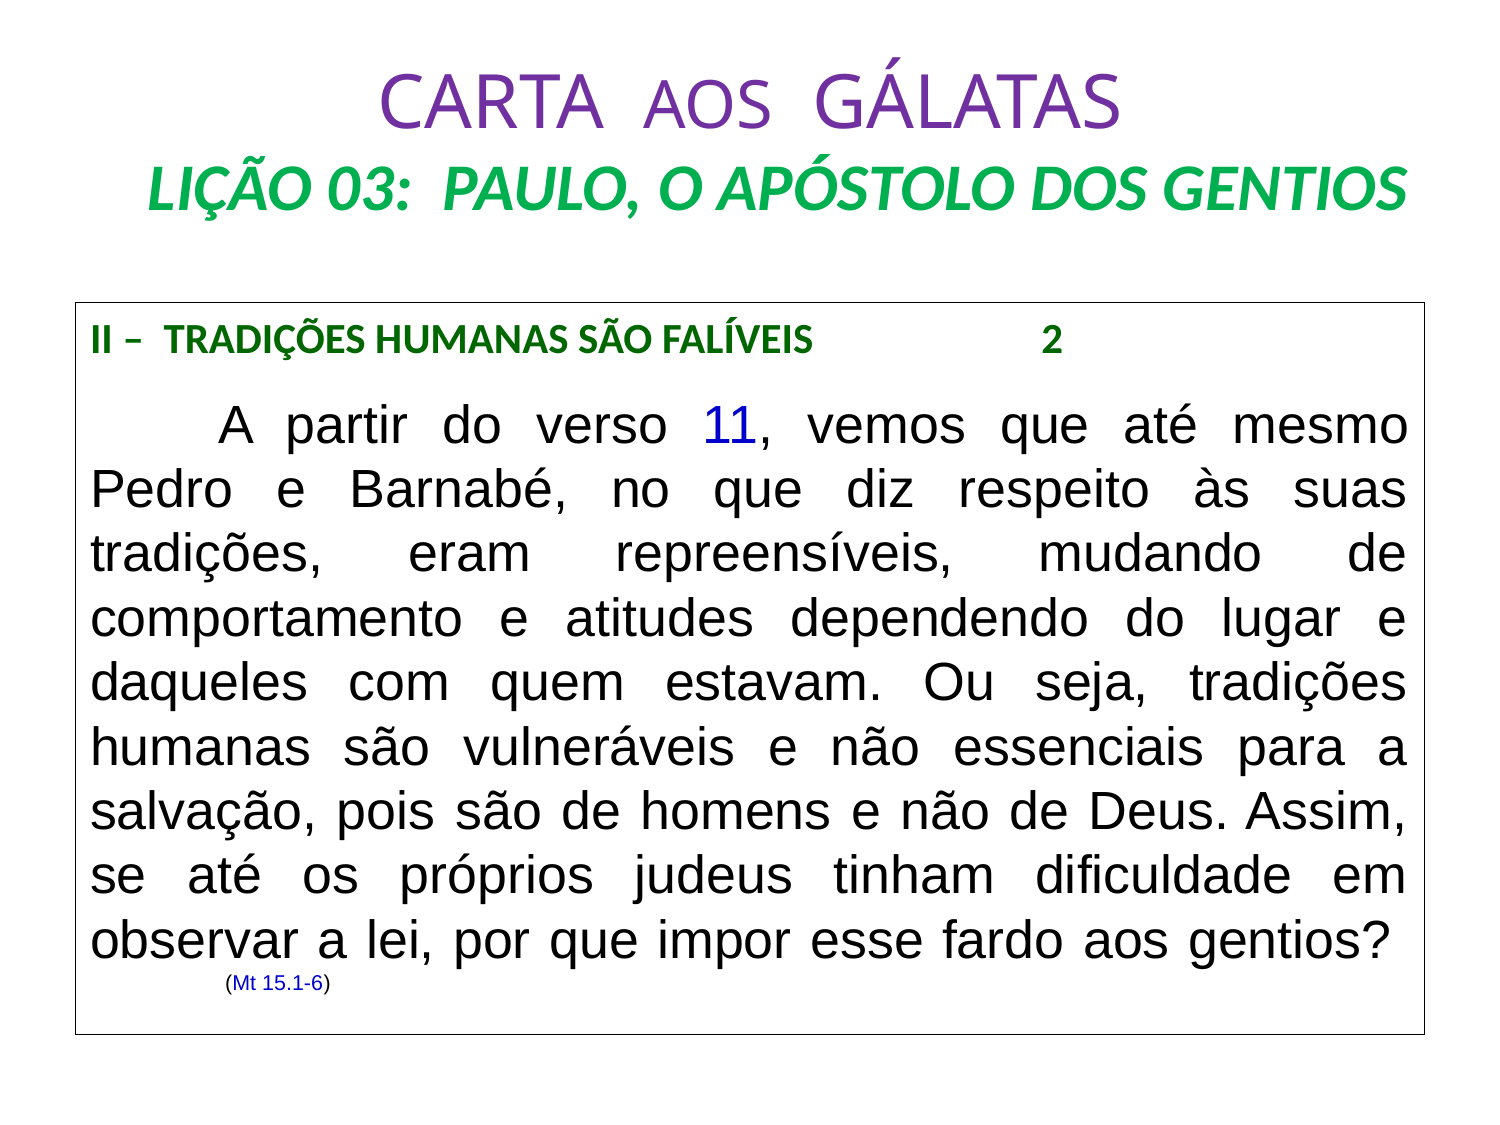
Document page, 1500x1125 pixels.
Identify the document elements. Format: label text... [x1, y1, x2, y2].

title CARTA AOS GÁLATAS LIÇÃO 03: PAULO, O APÓSTOLO DOS GENTIOS [75, 45, 1425, 233]
list II – TRADIÇÕES HUMANAS SÃO FALÍVEIS 2 A partir do verso 11, vemos que até mesmo Pedro e Barnabé, no que diz respeito às suas tradições, eram repreensíveis, mudando de comportamento e atitudes dependendo do lugar e daqueles com quem estavam. Ou seja, tradições humanas são vulneráveis e não essenciais para a salvação, pois são de homens e não de Deus. Assim, se até os próprios judeus tinham dificuldade em observar a lei, por que impor esse fardo aos gentios? (Mt 15.1-6) [75, 302, 1425, 1035]
